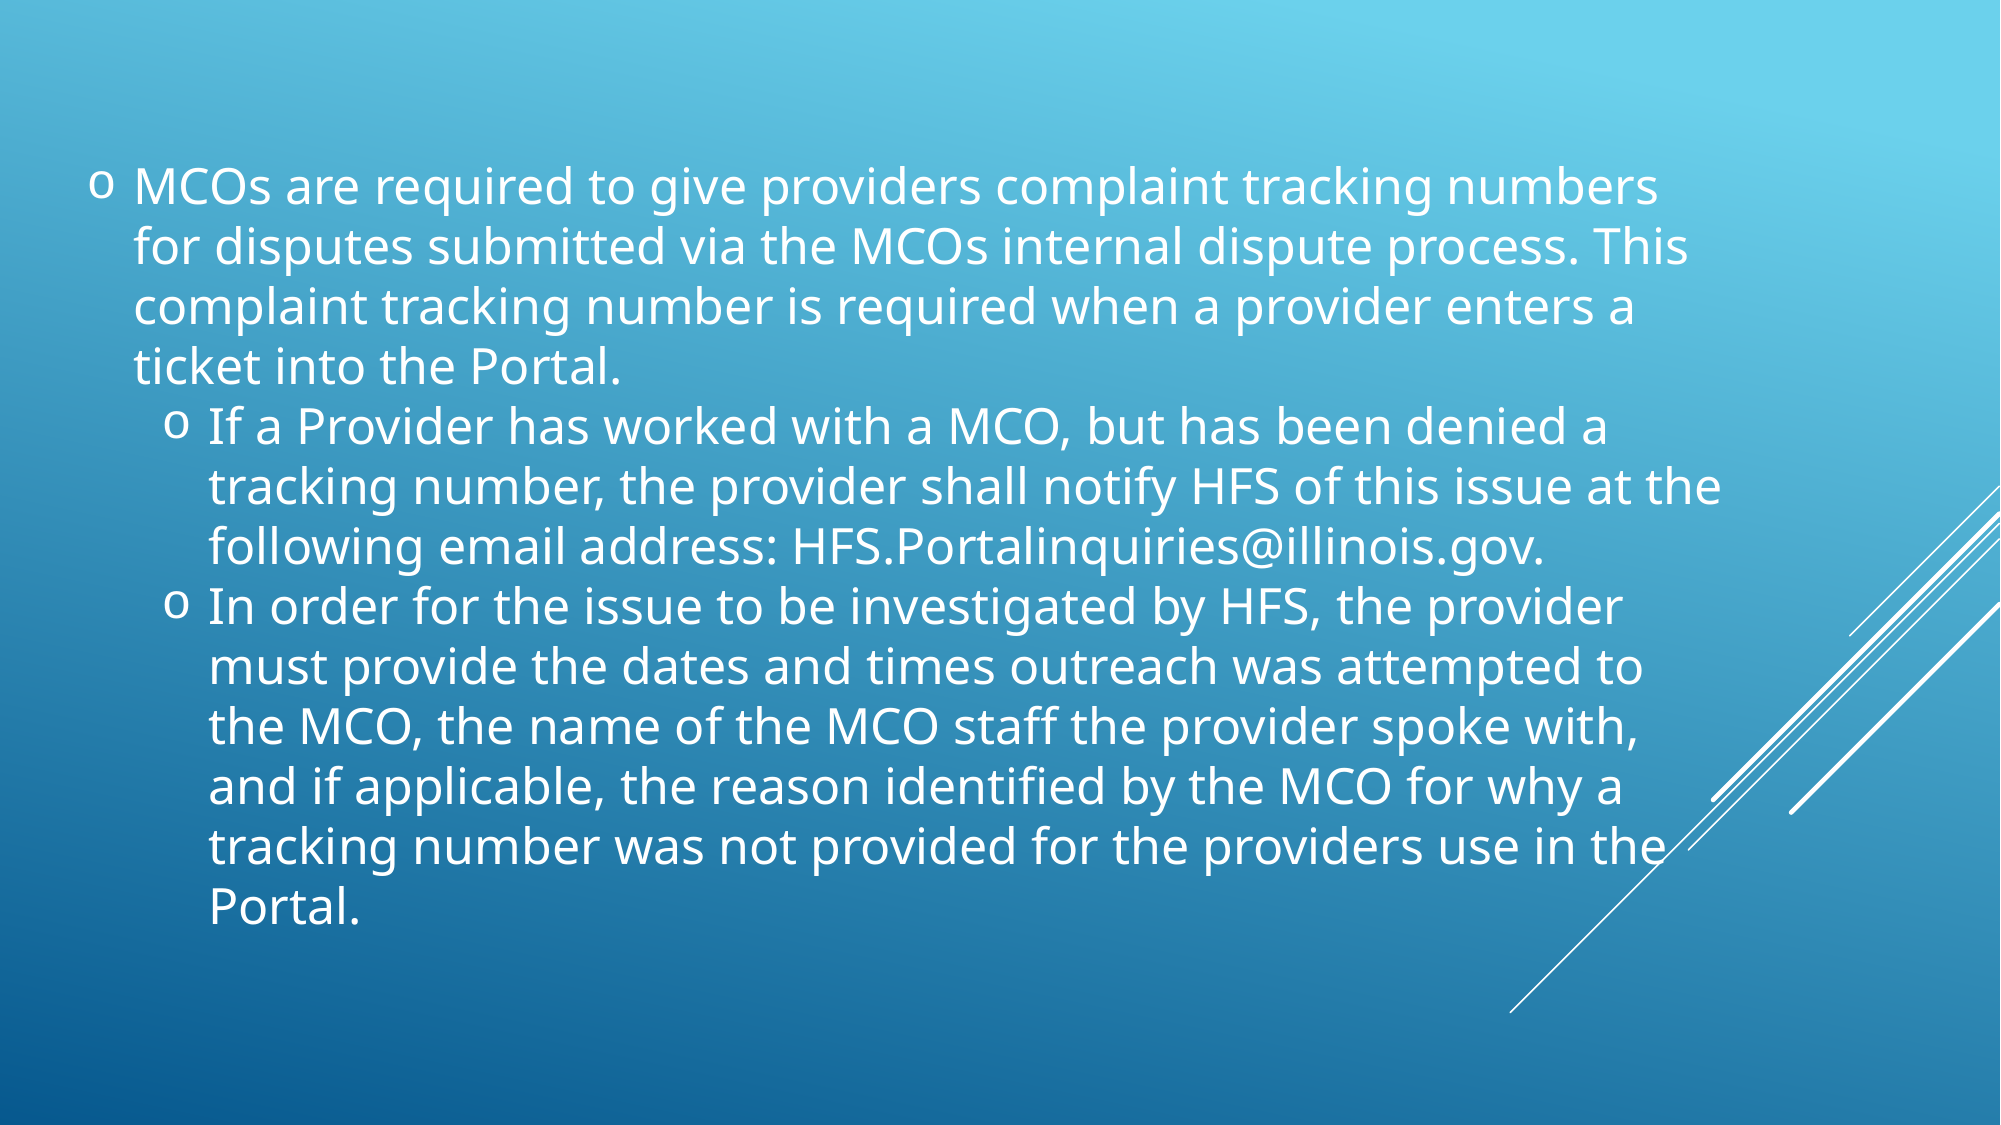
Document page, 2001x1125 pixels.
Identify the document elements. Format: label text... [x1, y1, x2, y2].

text_box MCOs are required to give providers complaint tracking numbers for disputes submitted via the MCOs internal dispute process. This complaint tracking number is required when a provider enters a ticket into the Portal. If a Provider has worked with a MCO, but has been denied a tracking number, the provider shall notify HFS of this issue at the following email address: HFS.Portalinquiries@illinois.gov. In order for the issue to be investigated by HFS, the provider must provide the dates and times outreach was attempted to the MCO, the name of the MCO staff the provider spoke with, and if applicable, the reason identified by the MCO for why a tracking number was not provided for the providers use in the Portal. [71, 32, 1749, 943]
